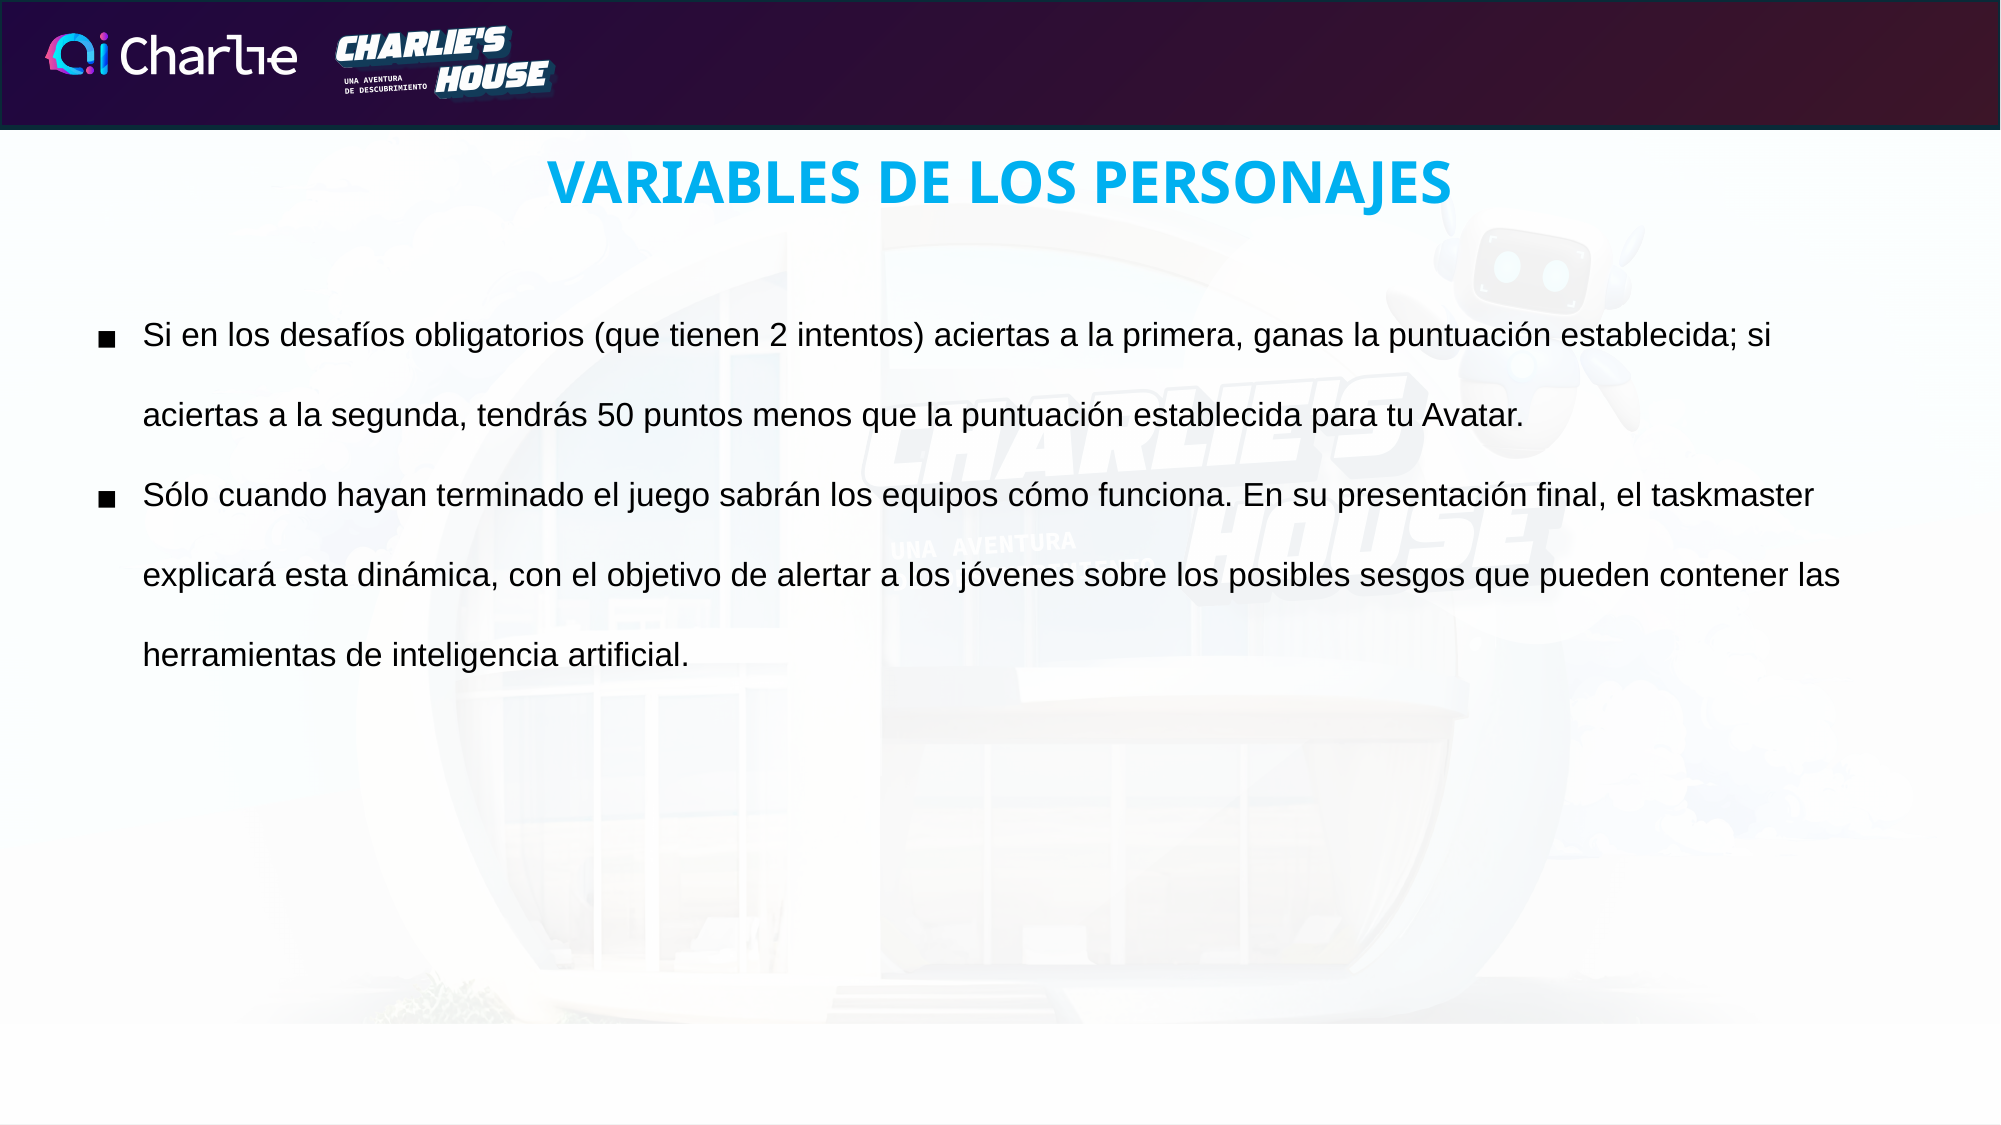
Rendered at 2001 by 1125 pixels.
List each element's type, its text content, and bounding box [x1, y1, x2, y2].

text_box Si en los desafíos obligatorios (que tienen 2 intentos) aciertas a la primera, ganas la puntuación establecida; si aciertas a la segunda, tendrás 50 puntos menos que la puntuación establecida para tu Avatar. Sólo cuando hayan terminado el juego sabrán los equipos cómo funciona. En su presentación final, el taskmaster explicará esta dinámica, con el objetivo de alertar a los jóvenes sobre los posibles sesgos que pueden contener las herramientas de inteligencia artificial. [80, 266, 1871, 681]
picture [45, 32, 297, 75]
text_box VARIABLES DE LOS PERSONAJES [0, 137, 2000, 223]
picture [335, 25, 560, 105]
